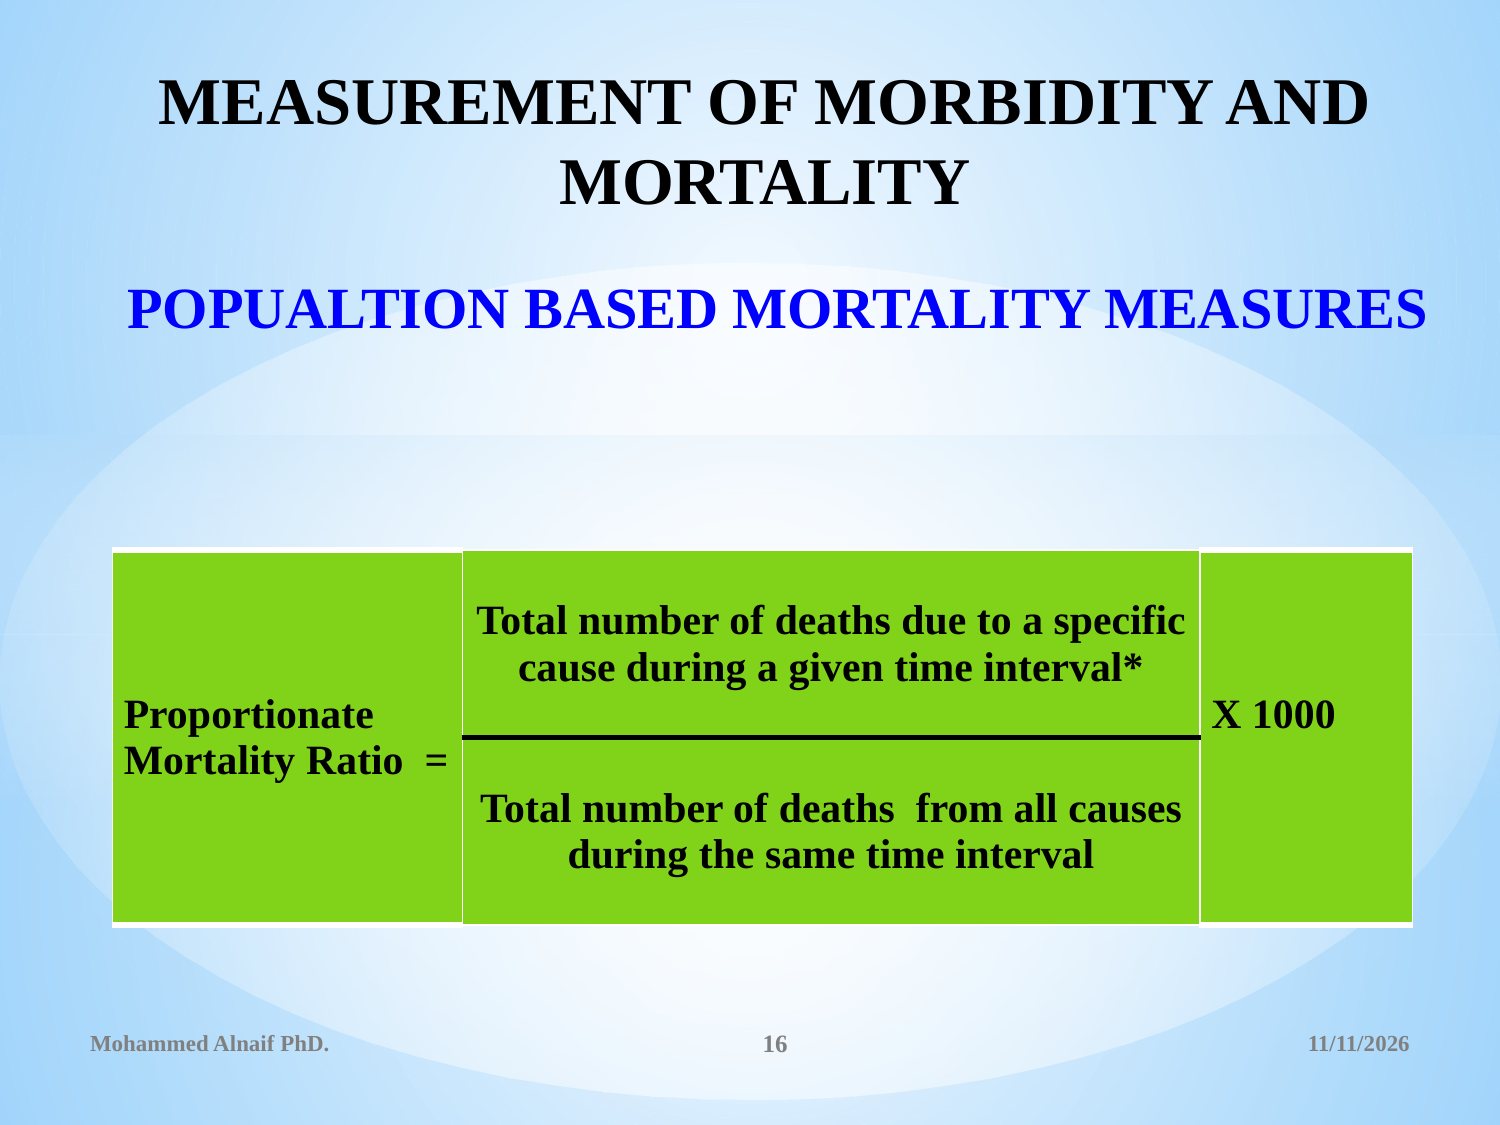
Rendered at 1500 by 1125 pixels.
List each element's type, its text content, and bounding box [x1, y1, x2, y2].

subtitle POPUALTION BASED MORTALITY MEASURES [112, 262, 1450, 1013]
footer Mohammed Alnaif PhD. [75, 1012, 624, 1073]
table_header X 1000 [1201, 553, 1412, 922]
slide_number 16 [624, 1012, 925, 1073]
table_header Proportionate Mortality Ratio = [113, 553, 462, 922]
table_cell Total number of deaths from all causes during the same time interval [463, 740, 1199, 924]
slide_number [1012, 1012, 1425, 1073]
title MEASUREMENT OF MORBIDITY AND MORTALITY [75, 50, 1425, 250]
table_header Total number of deaths due to a specific cause during a given time interval* [463, 551, 1199, 735]
